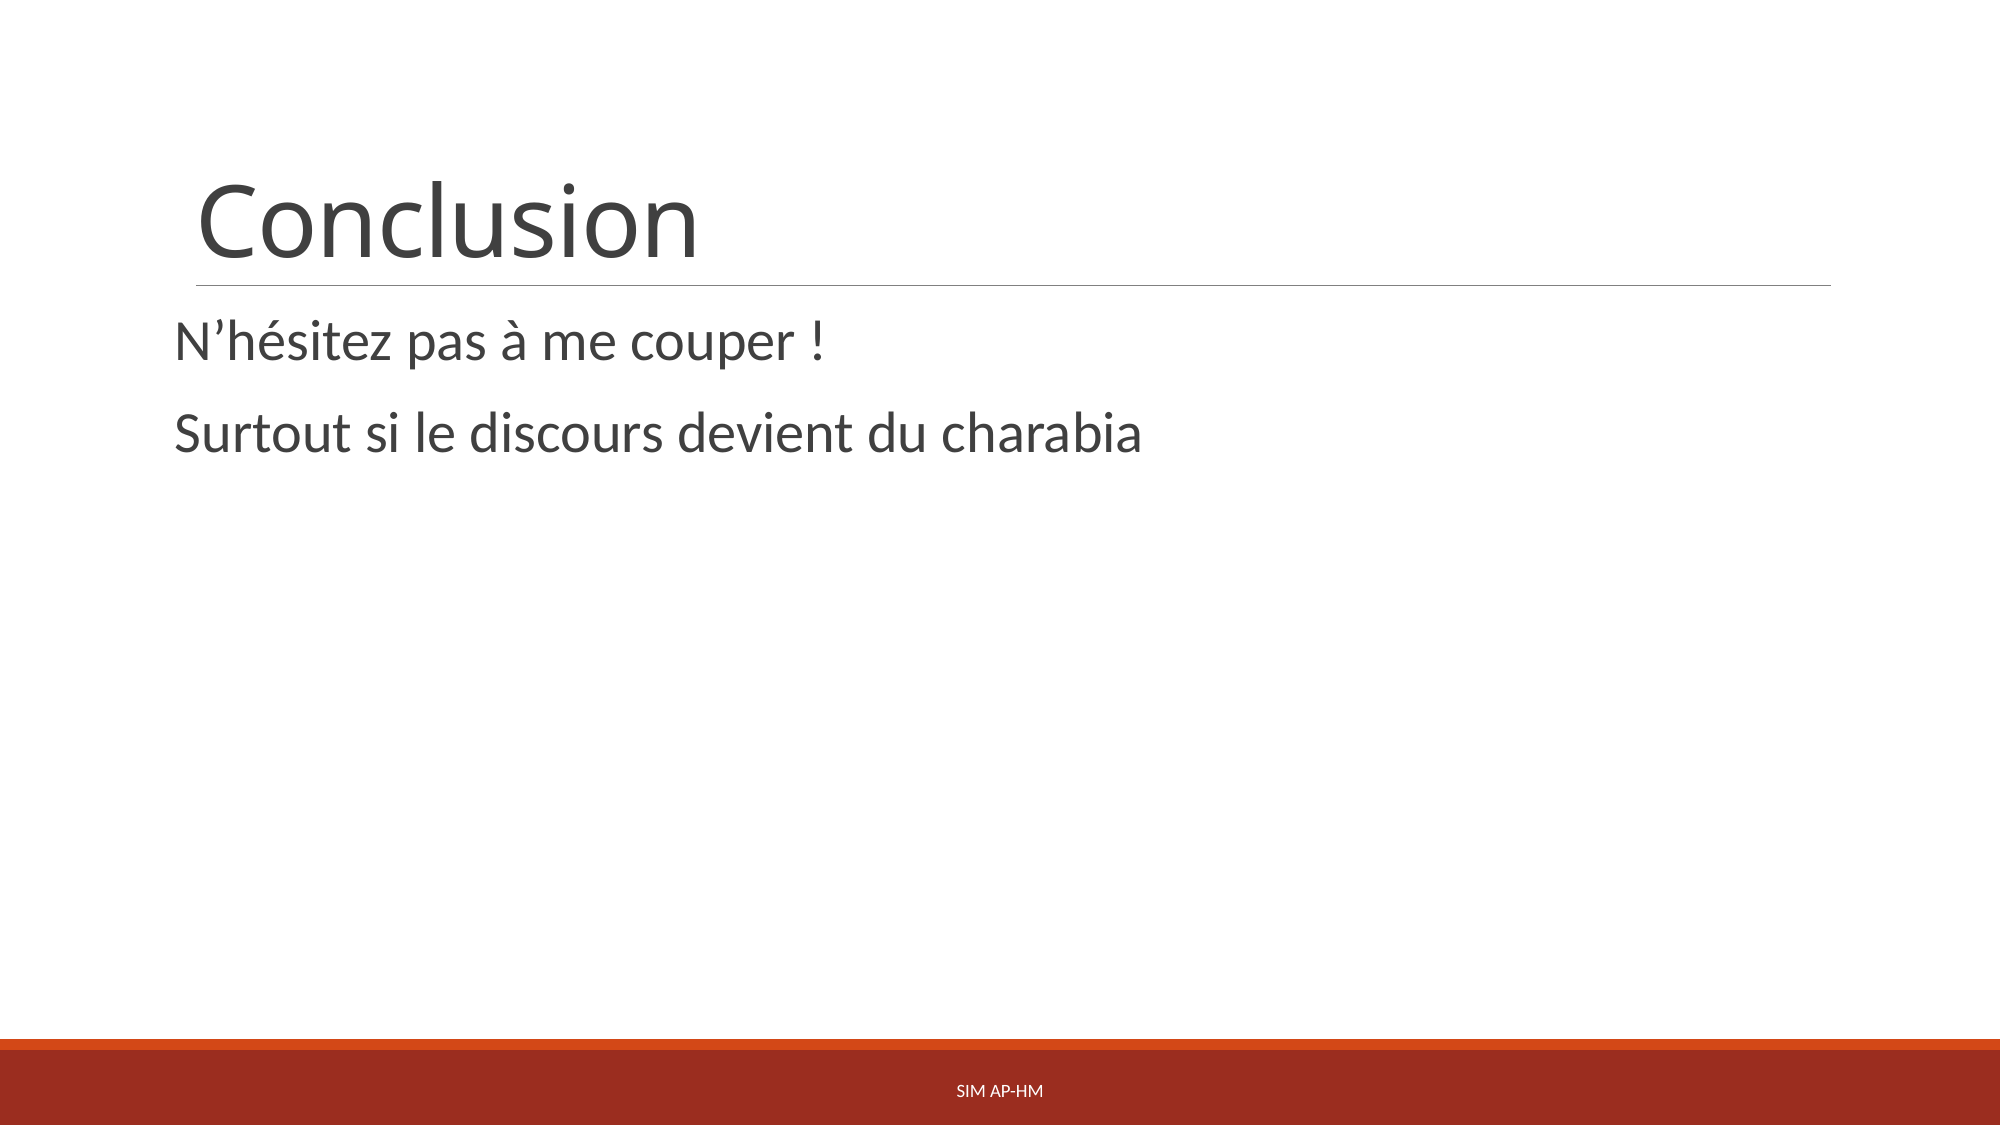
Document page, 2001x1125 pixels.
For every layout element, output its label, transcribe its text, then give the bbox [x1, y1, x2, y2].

list N’hésitez pas à me couper ! Surtout si le discours devient du charabia [174, 302, 1825, 963]
title Conclusion [180, 47, 1830, 285]
footer SIM AP-HM [604, 1059, 1396, 1120]
